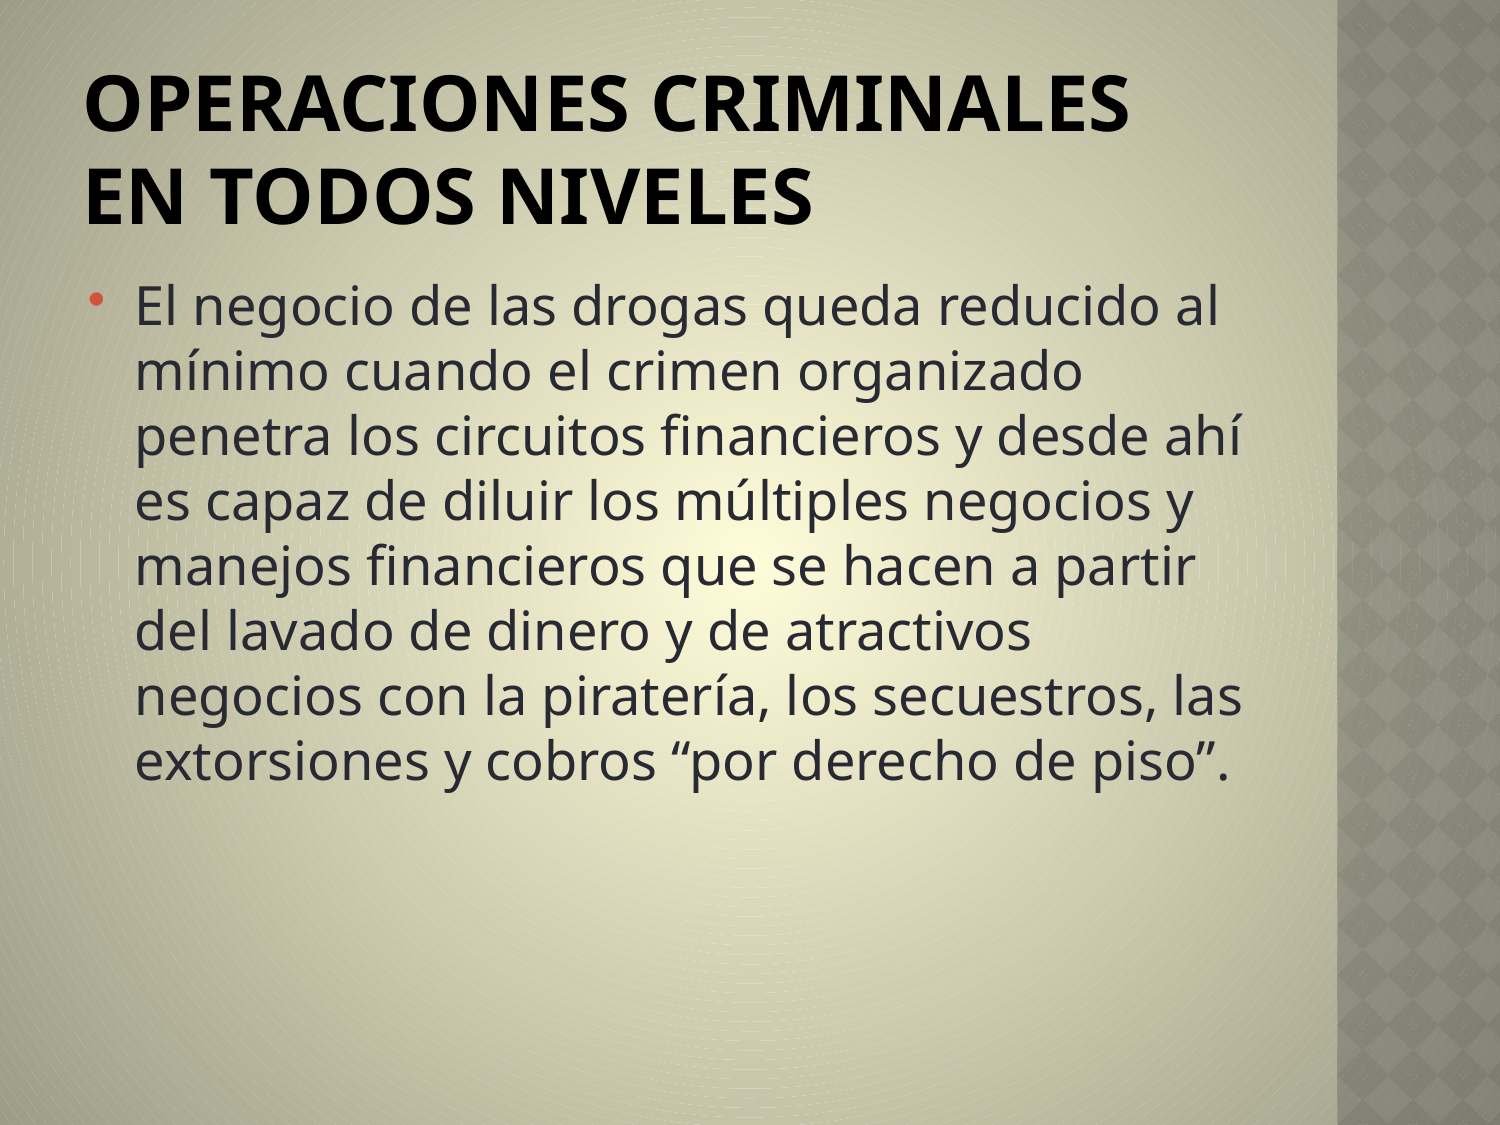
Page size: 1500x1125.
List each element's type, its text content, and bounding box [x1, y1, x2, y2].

list El negocio de las drogas queda reducido al mínimo cuando el crimen organizado penetra los circuitos financieros y desde ahí es capaz de diluir los múltiples negocios y manejos financieros que se hacen a partir del lavado de dinero y de atractivos negocios con la piratería, los secuestros, las extorsiones y cobros “por derecho de piso”. [75, 264, 1263, 1059]
title OPERACIONES CRIMINALES EN TODOS NIVELES [75, 52, 1263, 240]
